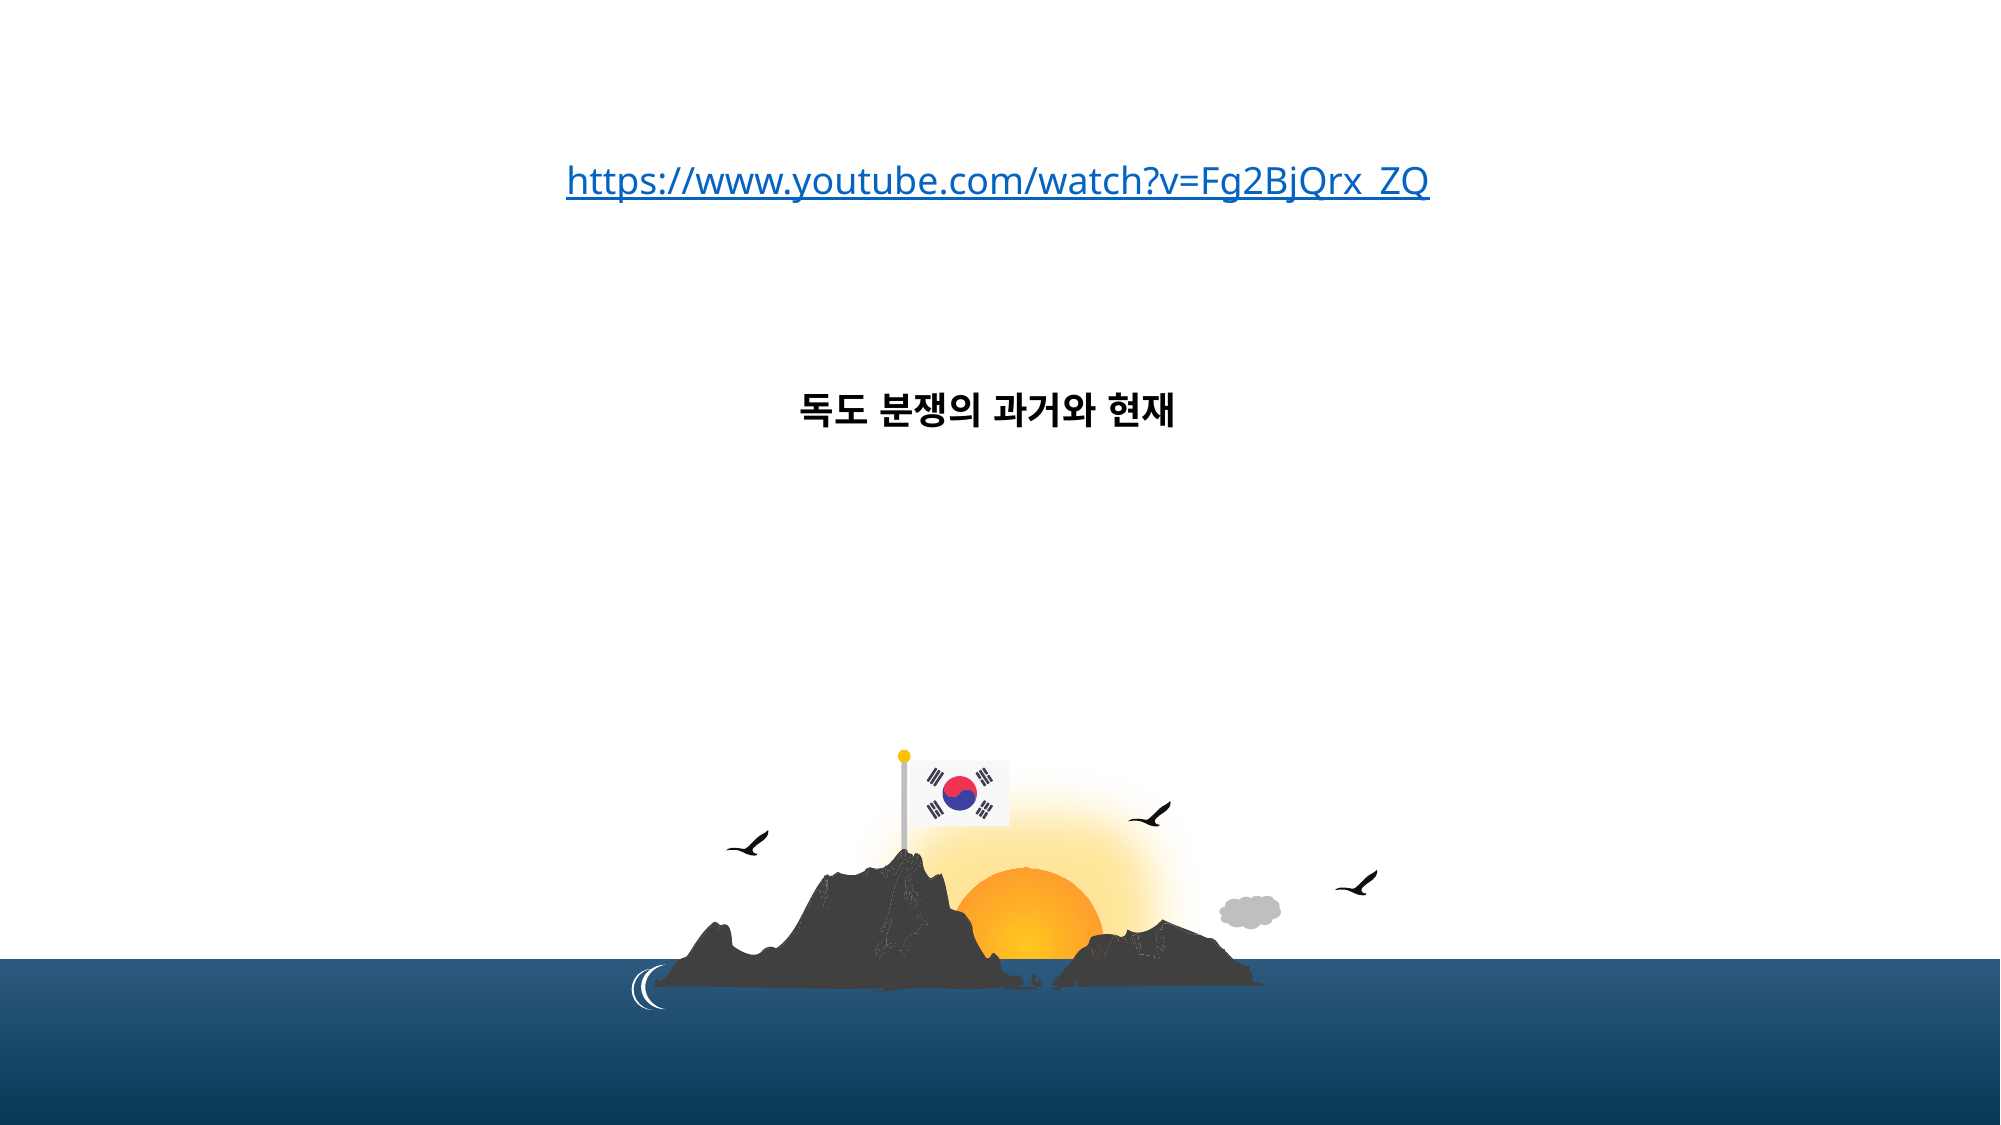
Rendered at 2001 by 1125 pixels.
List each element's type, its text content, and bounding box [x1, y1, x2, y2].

text_box https://www.youtube.com/watch?v=Fg2BjQrx_ZQ [414, 133, 1582, 277]
text_box 독도 분쟁의 과거와 현재 [602, 357, 1374, 440]
text_box [0, 958, 2000, 1125]
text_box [631, 749, 1378, 1010]
